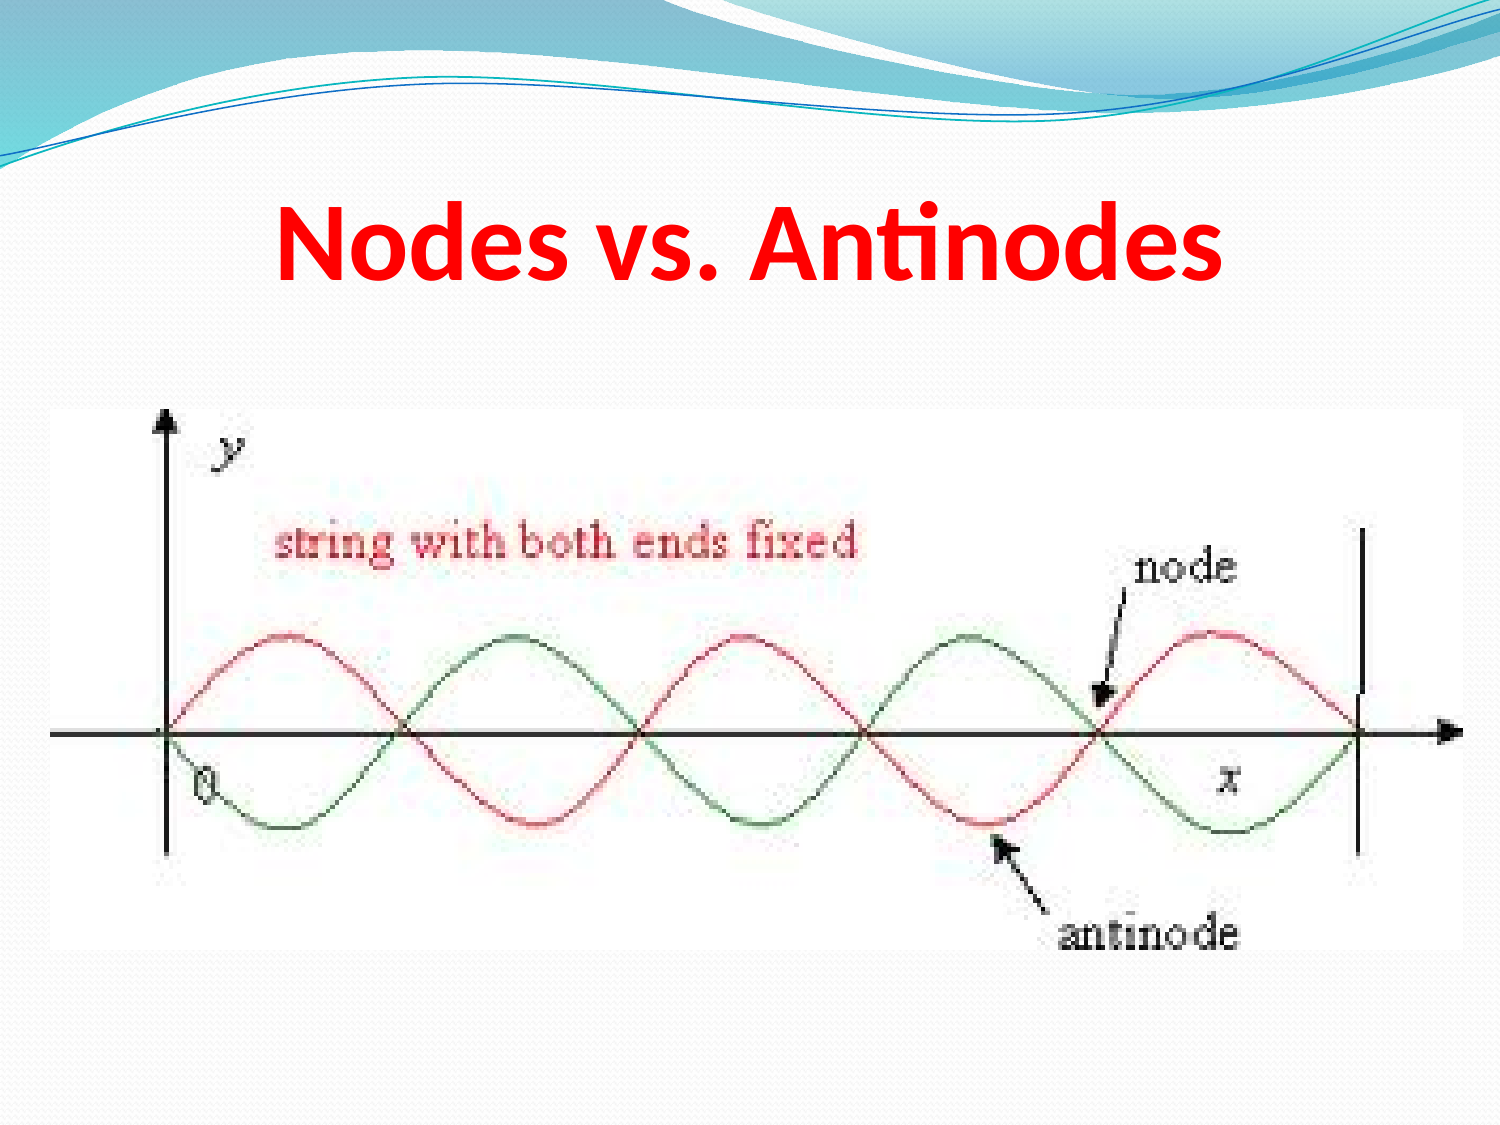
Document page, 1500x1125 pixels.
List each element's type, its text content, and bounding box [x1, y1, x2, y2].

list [49, 409, 1463, 951]
title Nodes vs. Antinodes [75, 115, 1425, 303]
